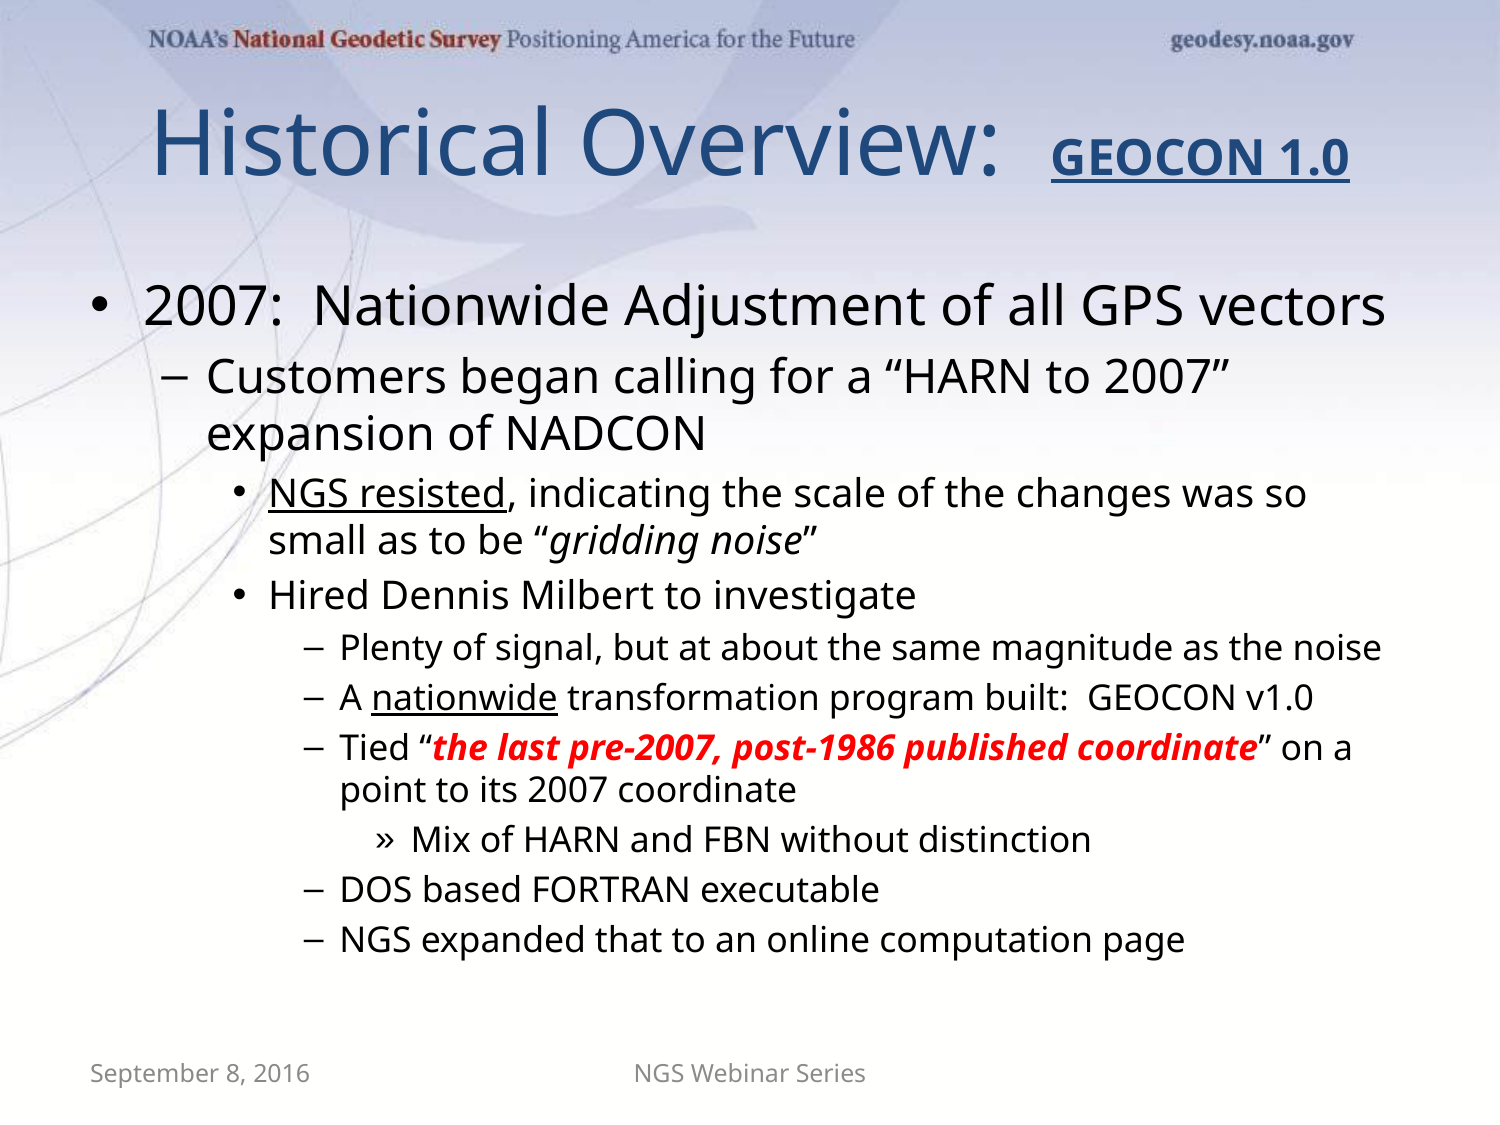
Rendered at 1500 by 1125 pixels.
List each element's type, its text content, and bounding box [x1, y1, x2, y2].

picture [0, 0, 1500, 1122]
title Historical Overview: GEOCON 1.0 [75, 45, 1425, 233]
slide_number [75, 1042, 425, 1103]
footer NGS Webinar Series [512, 1042, 988, 1103]
list 2007: Nationwide Adjustment of all GPS vectors Customers began calling for a “HARN to 2007” expansion of NADCON NGS resisted, indicating the scale of the changes was so small as to be “gridding noise” Hired Dennis Milbert to investigate Plenty of signal, but at about the same magnitude as the noise A nationwide transformation program built: GEOCON v1.0 Tied “the last pre-2007, post-1986 published coordinate” on a point to its 2007 coordinate Mix of HARN and FBN without distinction DOS based FORTRAN executable NGS expanded that to an online computation page [75, 262, 1413, 1005]
